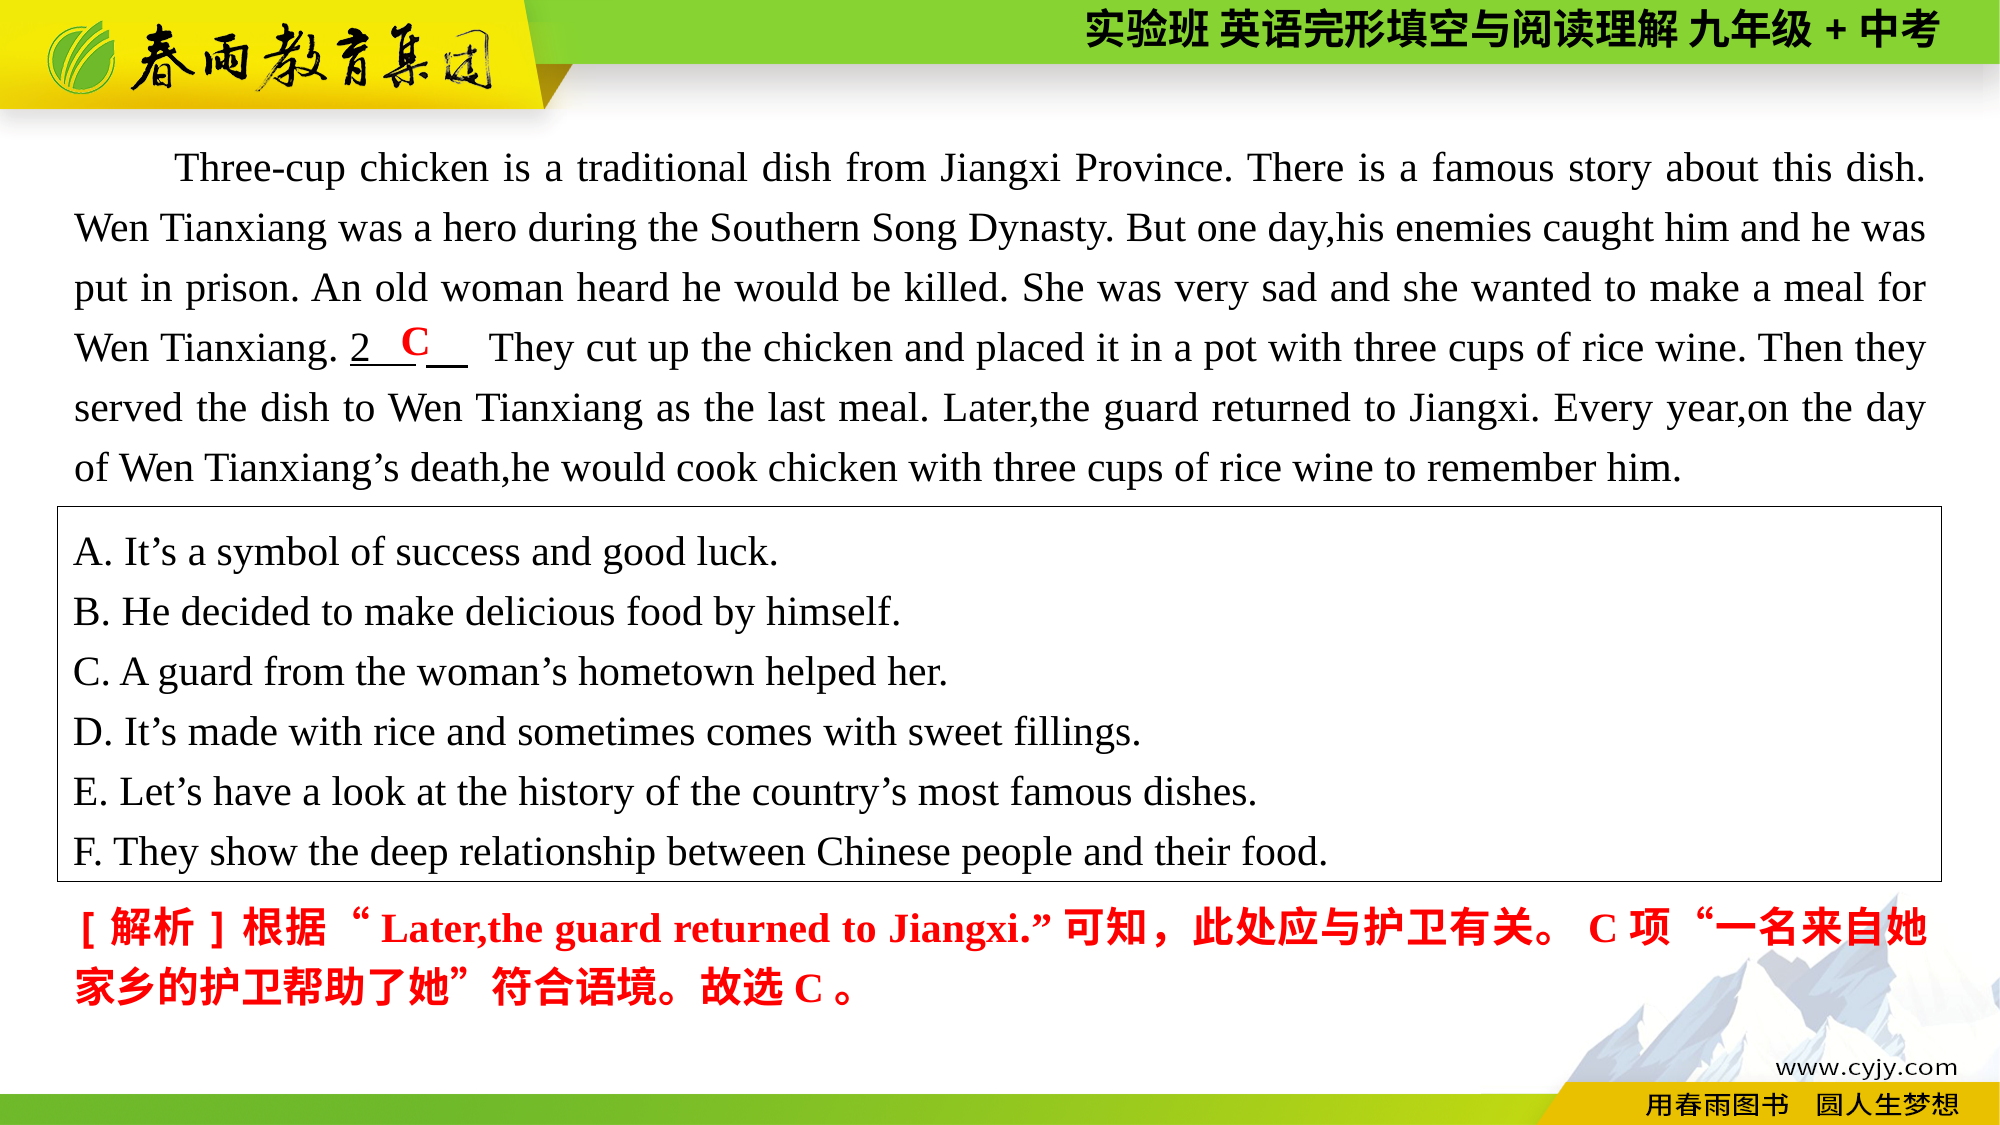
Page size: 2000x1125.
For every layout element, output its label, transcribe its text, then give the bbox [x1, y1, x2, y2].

picture [0, 0, 2000, 1125]
text_box A. It’s a symbol of success and good luck. B. He decided to make delicious food by himself. C. A guard from the woman’s hometown helped her. D. It’s made with rice and sometimes comes with sweet fillings. E. Let’s have a look at the history of the country’s most famous dishes. F. They show the deep relationship between Chinese people and their food. [57, 506, 1942, 882]
text_box C [385, 291, 446, 371]
list Three-cup chicken is a traditional dish from Jiangxi Province. There is a famous story about this dish. Wen Tianxiang was a hero during the Southern Song Dynasty. But one day,his enemies caught him and he was put in prison. An old woman heard he would be killed. She was very sad and she wanted to make a meal for Wen Tianxiang. 2 They cut up the chicken and placed it in a pot with three cups of rice wine. Then they served the dish to Wen Tianxiang as the last meal. Later,the guard returned to Jiangxi. Every year,on the day of Wen Tianxiang’s death,he would cook chicken with three cups of rice wine to remember him. [59, 122, 1944, 502]
text_box [解析]根据“Later,the guard returned to Jiangxi.”可知，此处应与护卫有关。C项“一名来自她家乡的护卫帮助了她”符合语境。故选C。 [59, 883, 1944, 1019]
